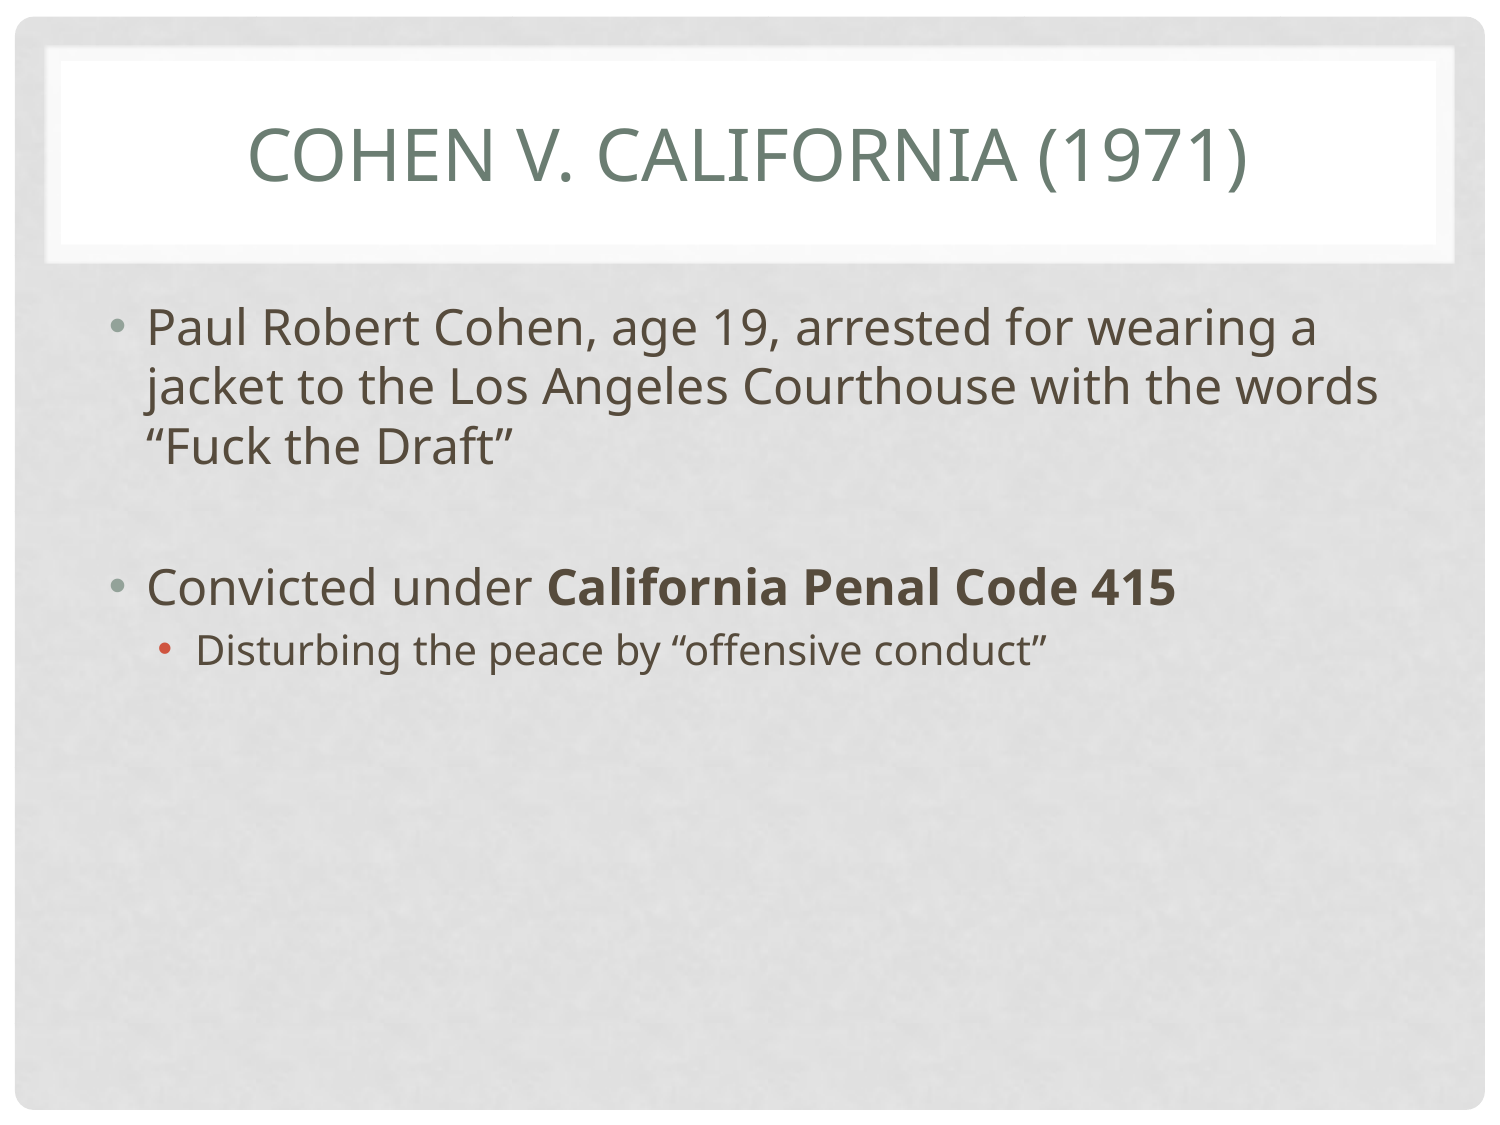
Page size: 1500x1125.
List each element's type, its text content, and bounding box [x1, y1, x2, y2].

title Cohen v. California (1971) [69, 66, 1425, 238]
list Paul Robert Cohen, age 19, arrested for wearing a jacket to the Los Angeles Courthouse with the words “Fuck the Draft” Convicted under California Penal Code 415 Disturbing the peace by “offensive conduct” [75, 287, 1425, 1005]
